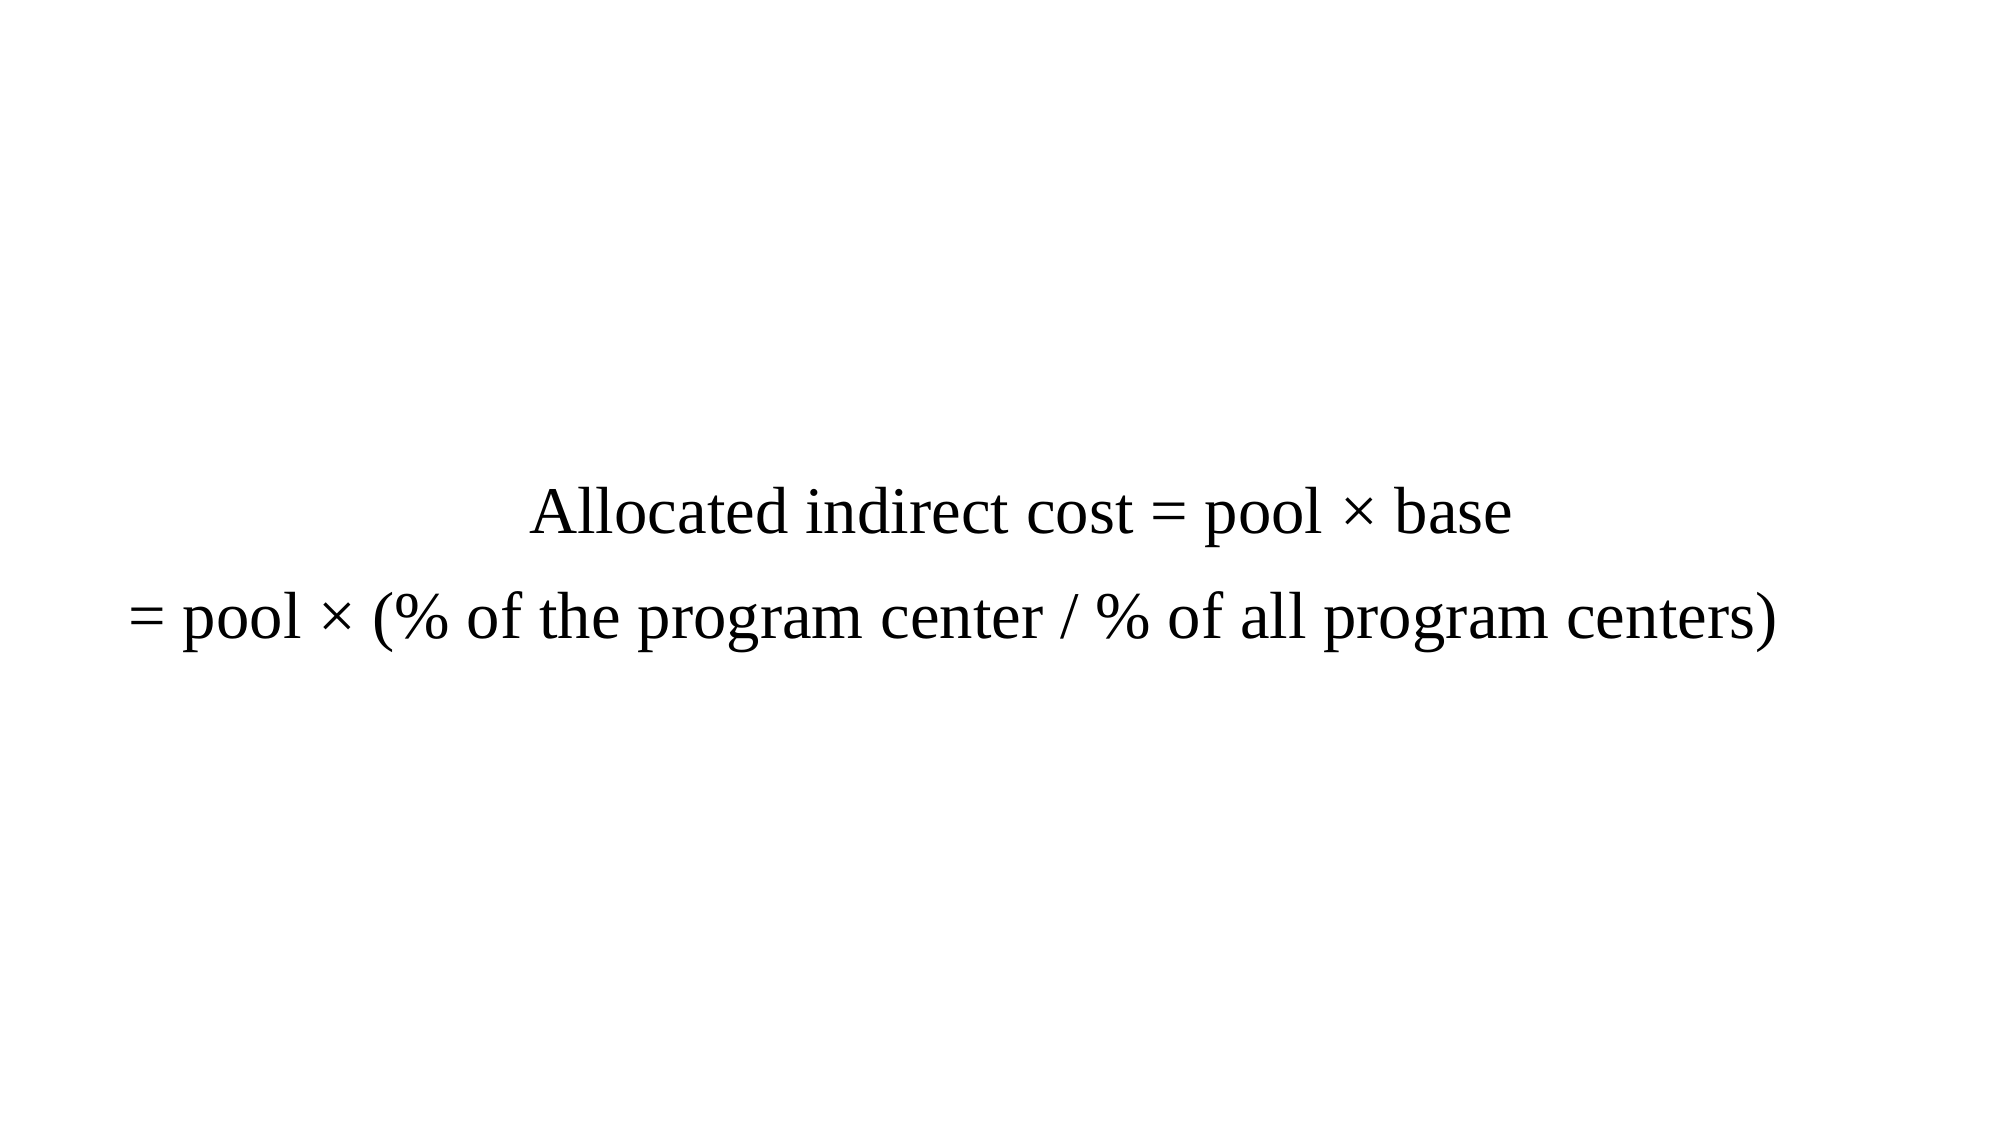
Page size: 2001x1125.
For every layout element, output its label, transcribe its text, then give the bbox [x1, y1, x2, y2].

text_box Allocated indirect cost = pool × base = pool × (% of the program center / % of all program centers) [113, 379, 1948, 660]
